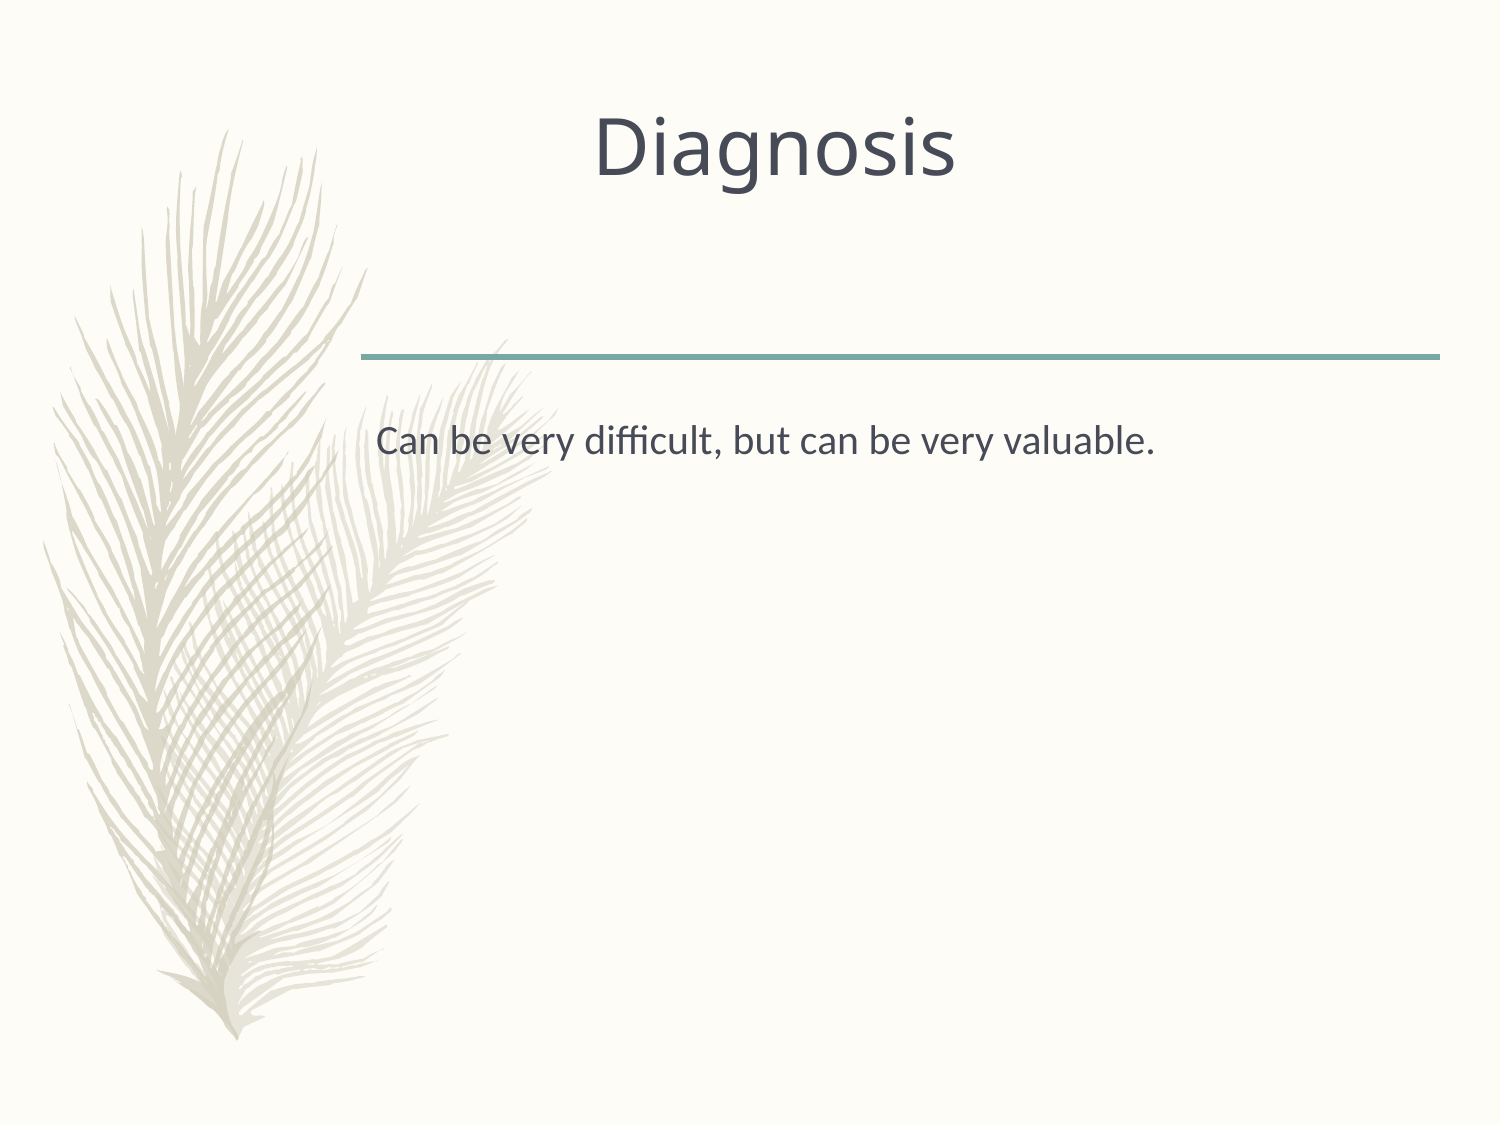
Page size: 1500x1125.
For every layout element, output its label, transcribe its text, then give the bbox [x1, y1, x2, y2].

title Diagnosis [345, 93, 1440, 350]
list Can be very difficult, but can be very valuable. [360, 399, 1440, 999]
